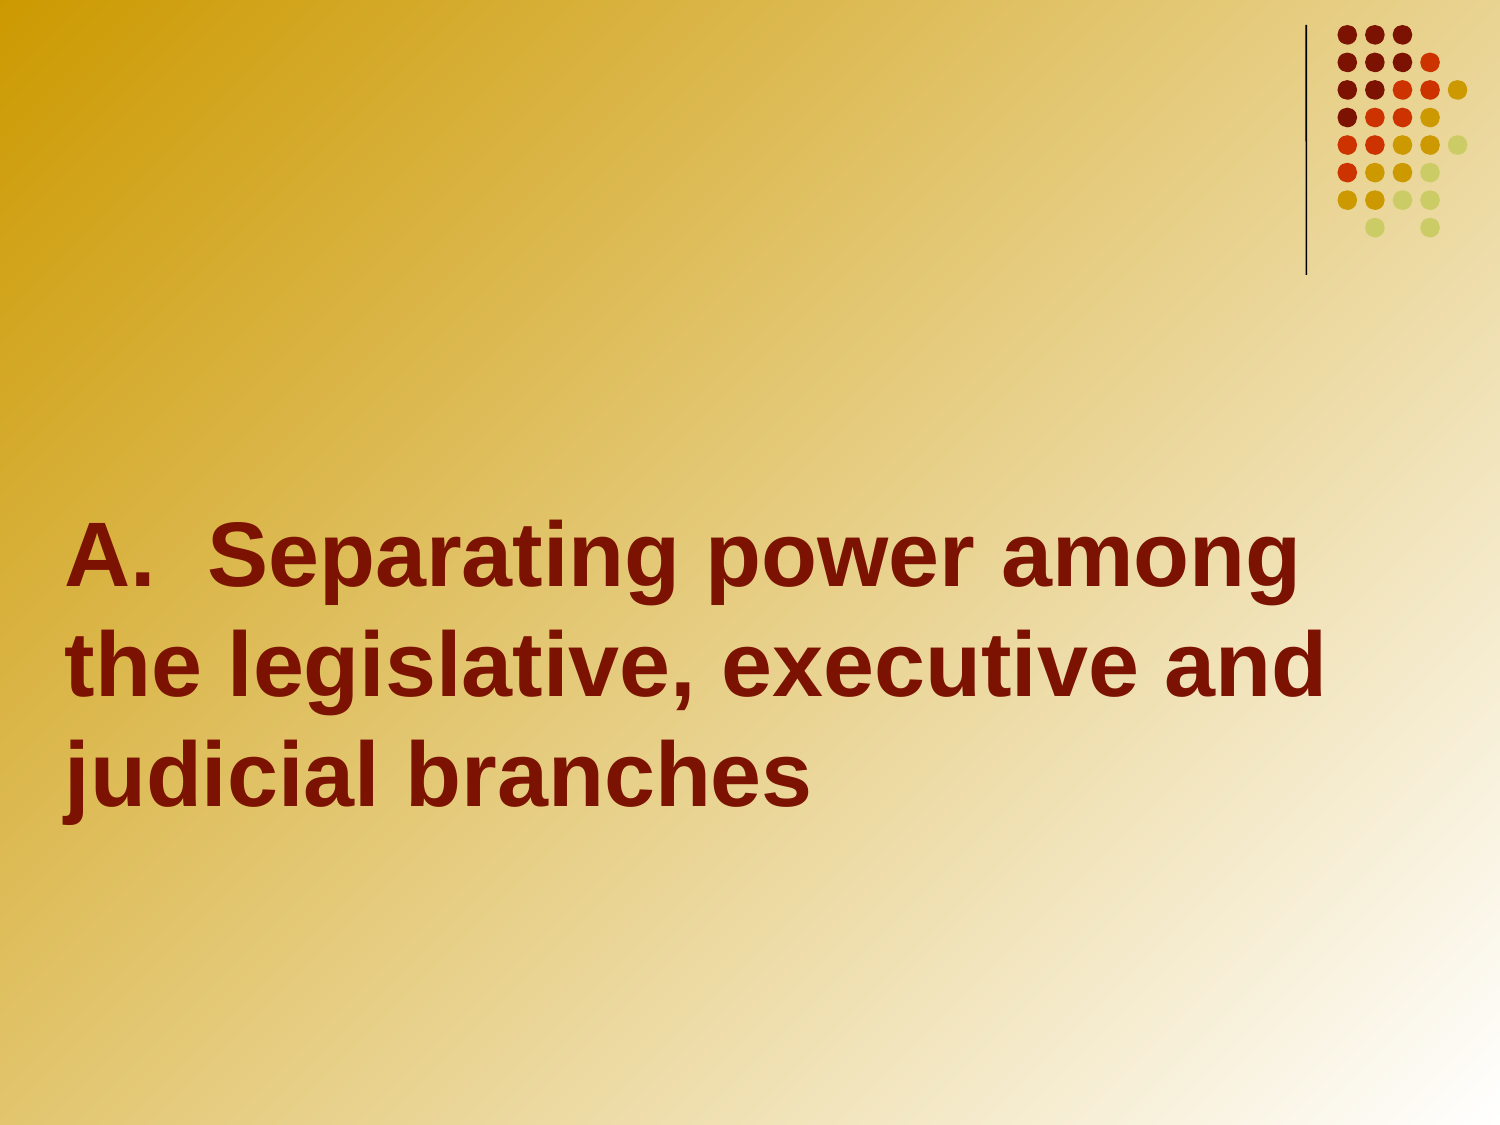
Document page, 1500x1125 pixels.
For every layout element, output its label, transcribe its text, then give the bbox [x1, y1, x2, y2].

text_box A. Separating power among the legislative, executive and judicial branches [50, 487, 1363, 833]
